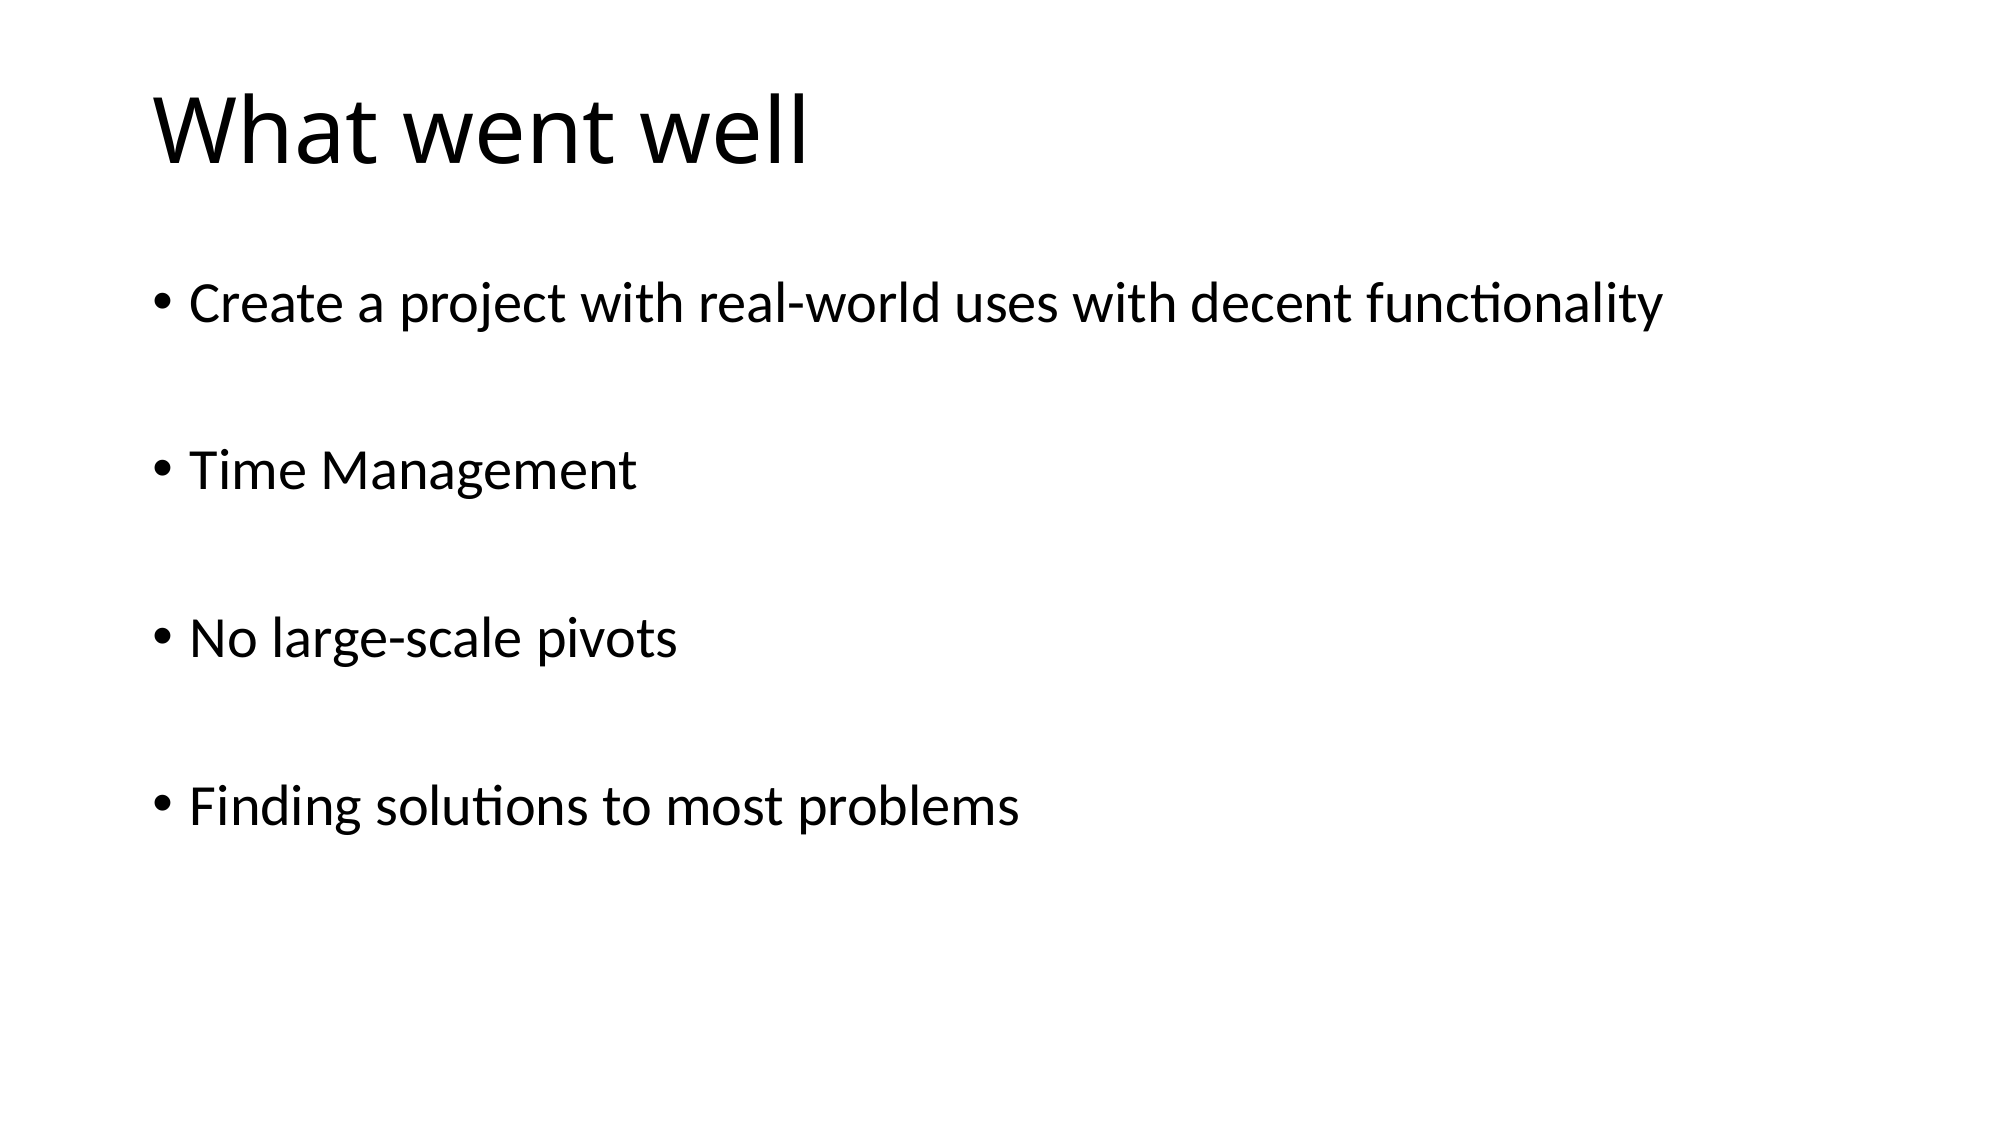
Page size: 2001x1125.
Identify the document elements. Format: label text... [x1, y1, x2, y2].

list Create a project with real-world uses with decent functionality Time Management No large-scale pivots Finding solutions to most problems [137, 264, 1863, 1014]
title What went well [137, 59, 1863, 208]
